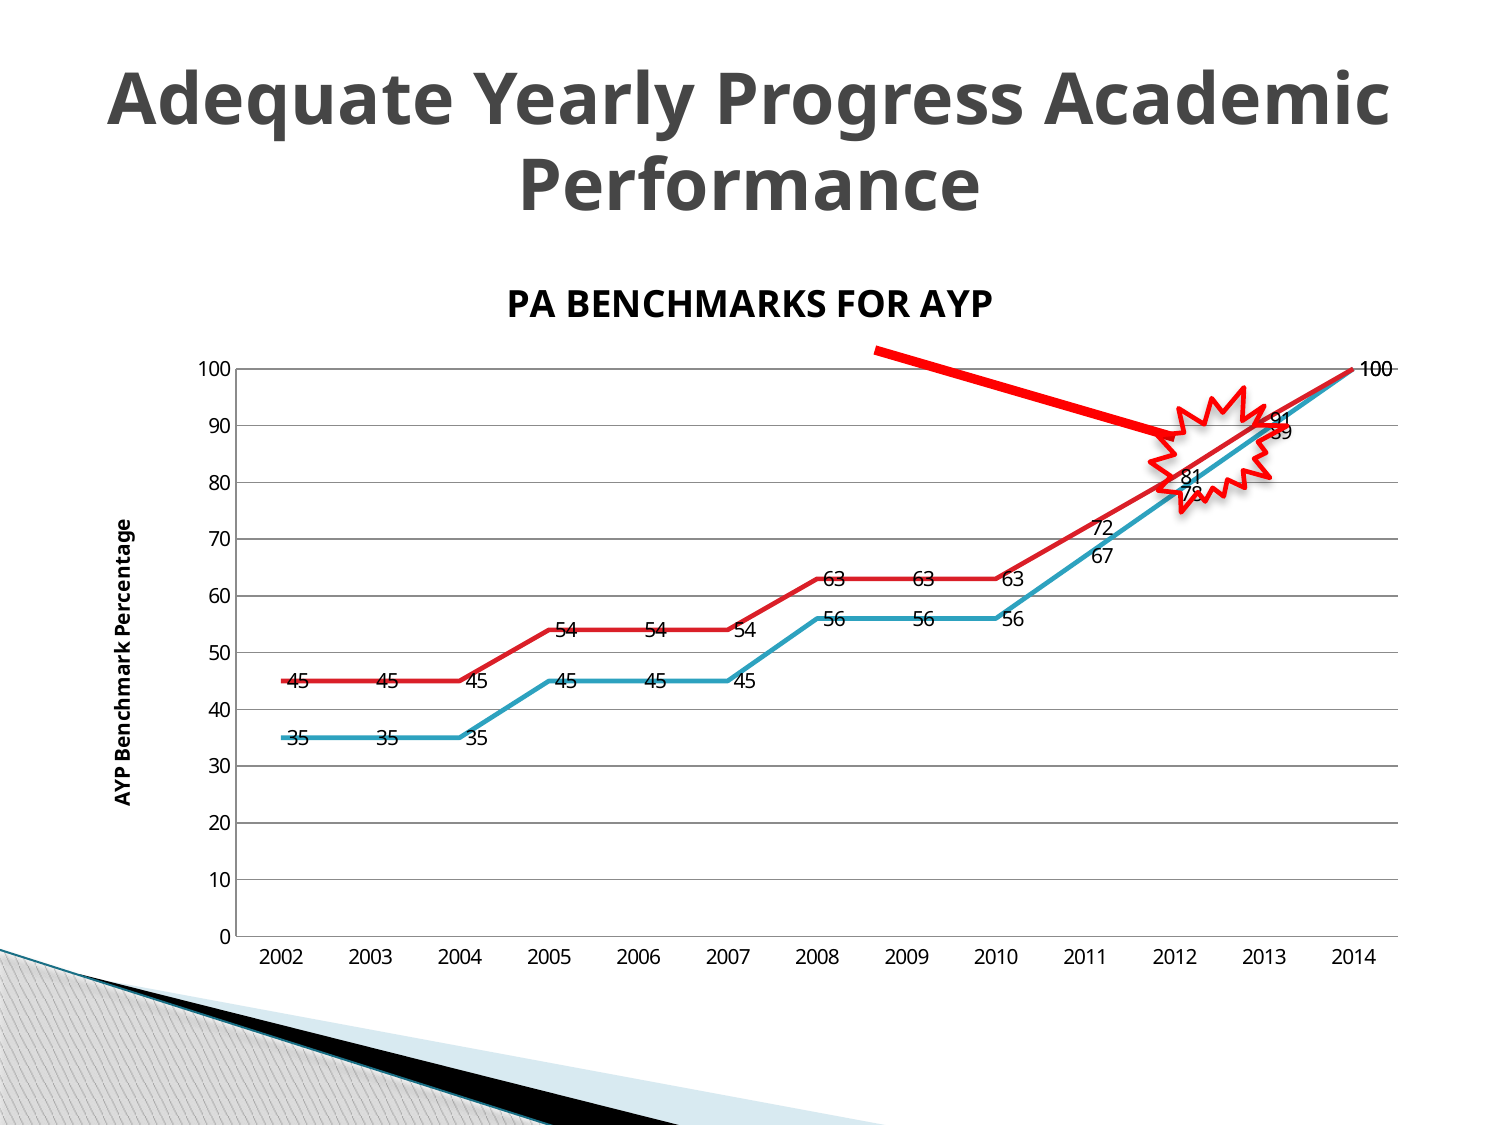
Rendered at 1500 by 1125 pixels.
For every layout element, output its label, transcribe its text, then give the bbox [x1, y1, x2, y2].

chart [74, 242, 1426, 986]
title Adequate Yearly Progress Academic Performance [75, 45, 1425, 233]
